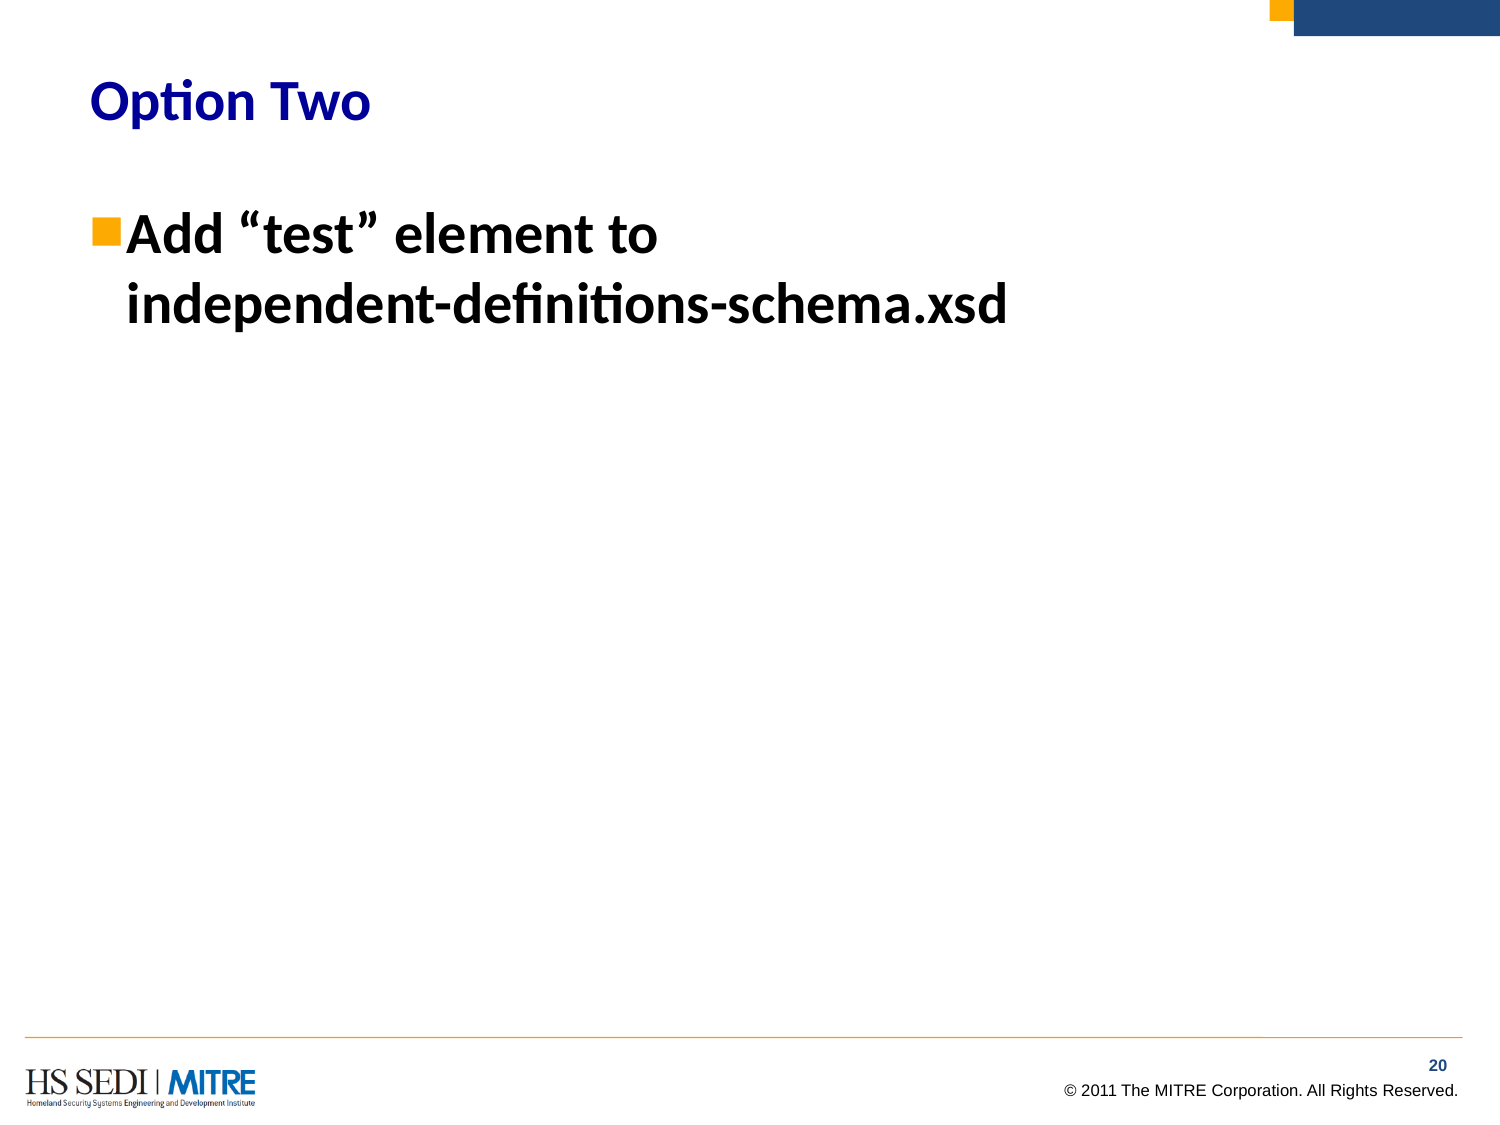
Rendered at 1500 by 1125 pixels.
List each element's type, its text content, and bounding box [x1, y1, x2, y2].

slide_number 19 [1374, 1049, 1463, 1076]
title Option Two [74, 62, 1438, 151]
text_box Add “test” element to independent-definitions-schema.xsd [74, 187, 1338, 879]
picture [20, 1058, 271, 1122]
